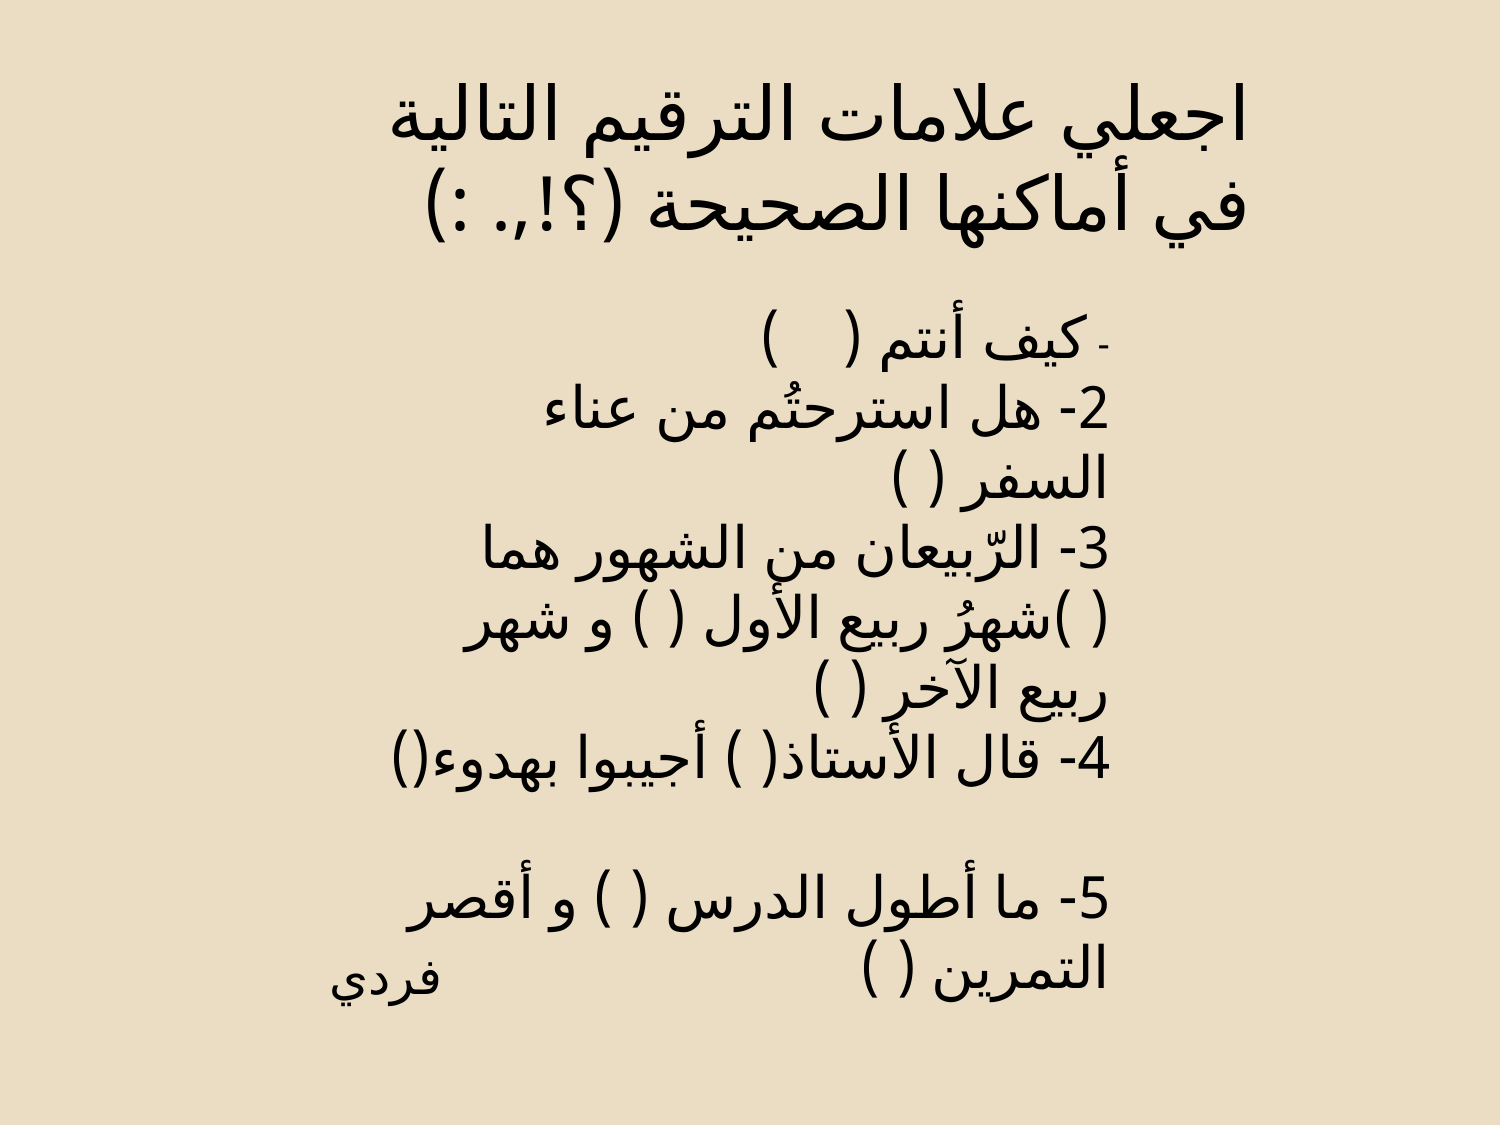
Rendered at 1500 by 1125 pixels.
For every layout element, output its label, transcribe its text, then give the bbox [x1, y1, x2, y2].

text_box فردي [152, 937, 457, 1013]
text_box اجعلي علامات الترقيم التالية في أماكنها الصحيحة (؟!,. :) [257, 58, 1266, 254]
text_box - كيف أنتم ( ) 2- هل استرحتُم من عناء السفر ( ) 3- الرّبيعان من الشهور هما ( )شهرُ ربيع الأول ( ) و شهر ربيع الآخر ( ) 4- قال الأستاذ( ) أجيبوا بهدوء() 5- ما أطول الدرس ( ) و أقصر التمرين ( ) [374, 292, 1125, 1125]
